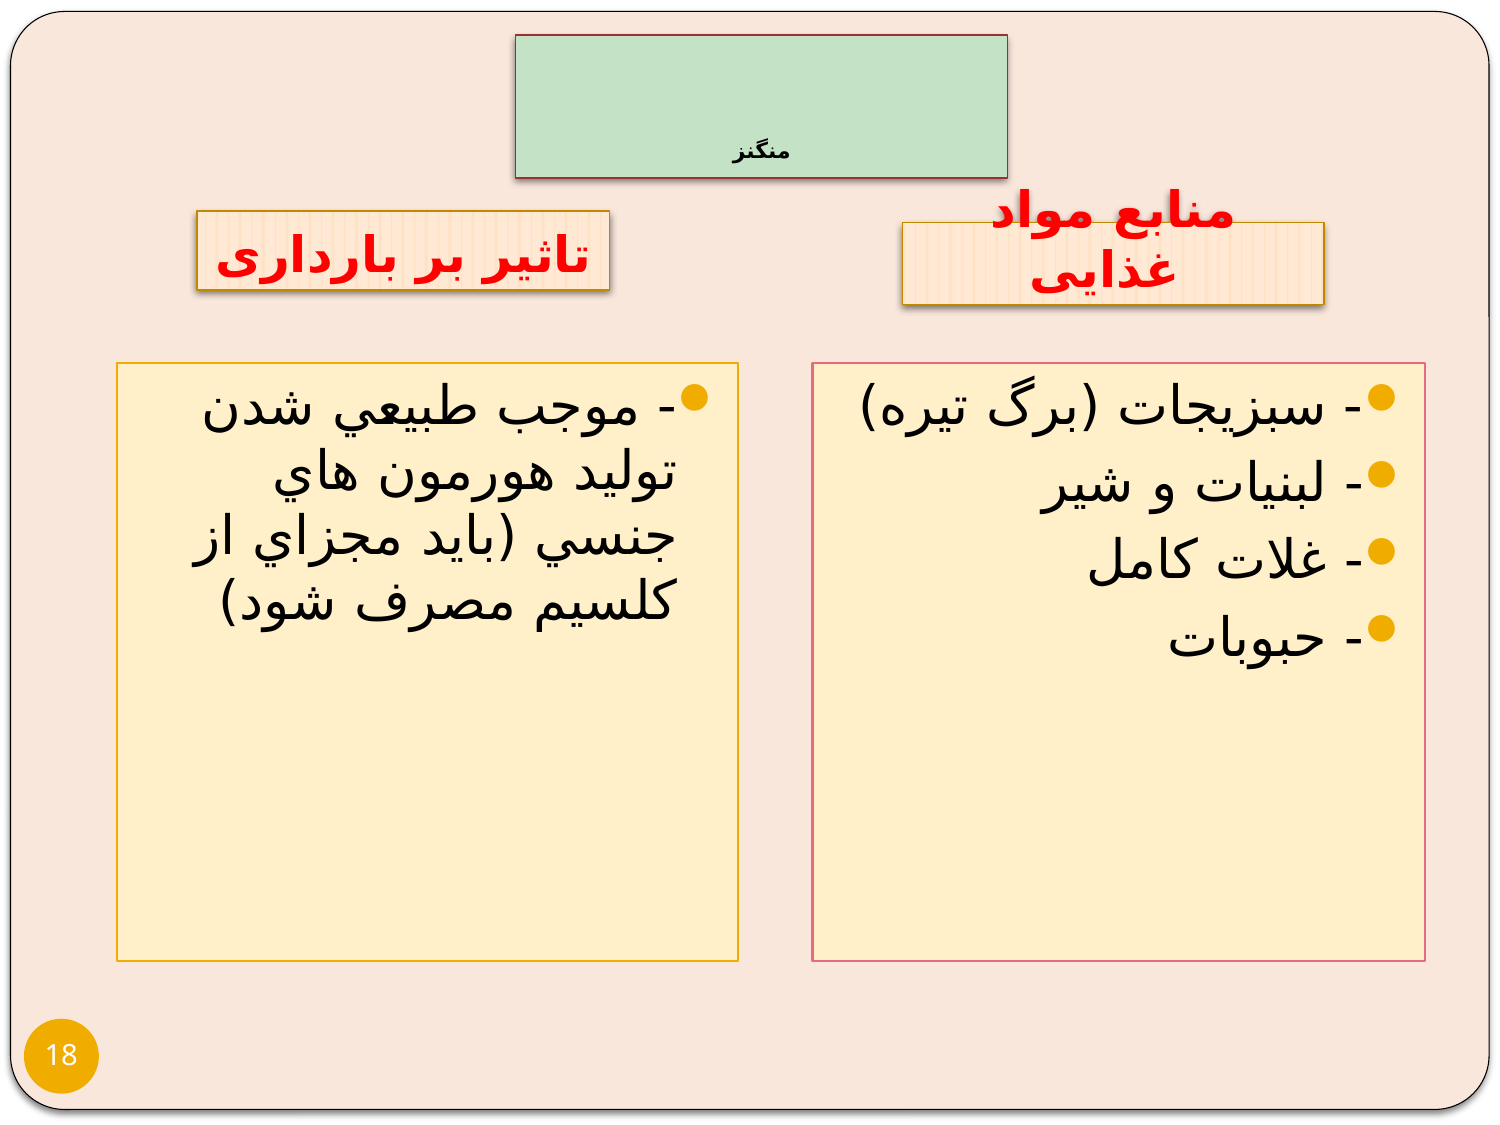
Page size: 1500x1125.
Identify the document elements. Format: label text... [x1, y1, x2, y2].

list - موجب طبيعي شدن توليد هورمون هاي جنسي (بايد مجزاي از كلسيم مصرف شود) [116, 362, 739, 962]
slide_number 18 [23, 1018, 99, 1094]
list تاثیر بر بارداری [196, 210, 610, 291]
title منگنز [515, 34, 1008, 179]
list - سبزيجات (برگ تيره) - لبنيات و شير - غلات كامل - حبوبات [811, 362, 1426, 962]
list منابع مواد غذایی [902, 222, 1325, 305]
